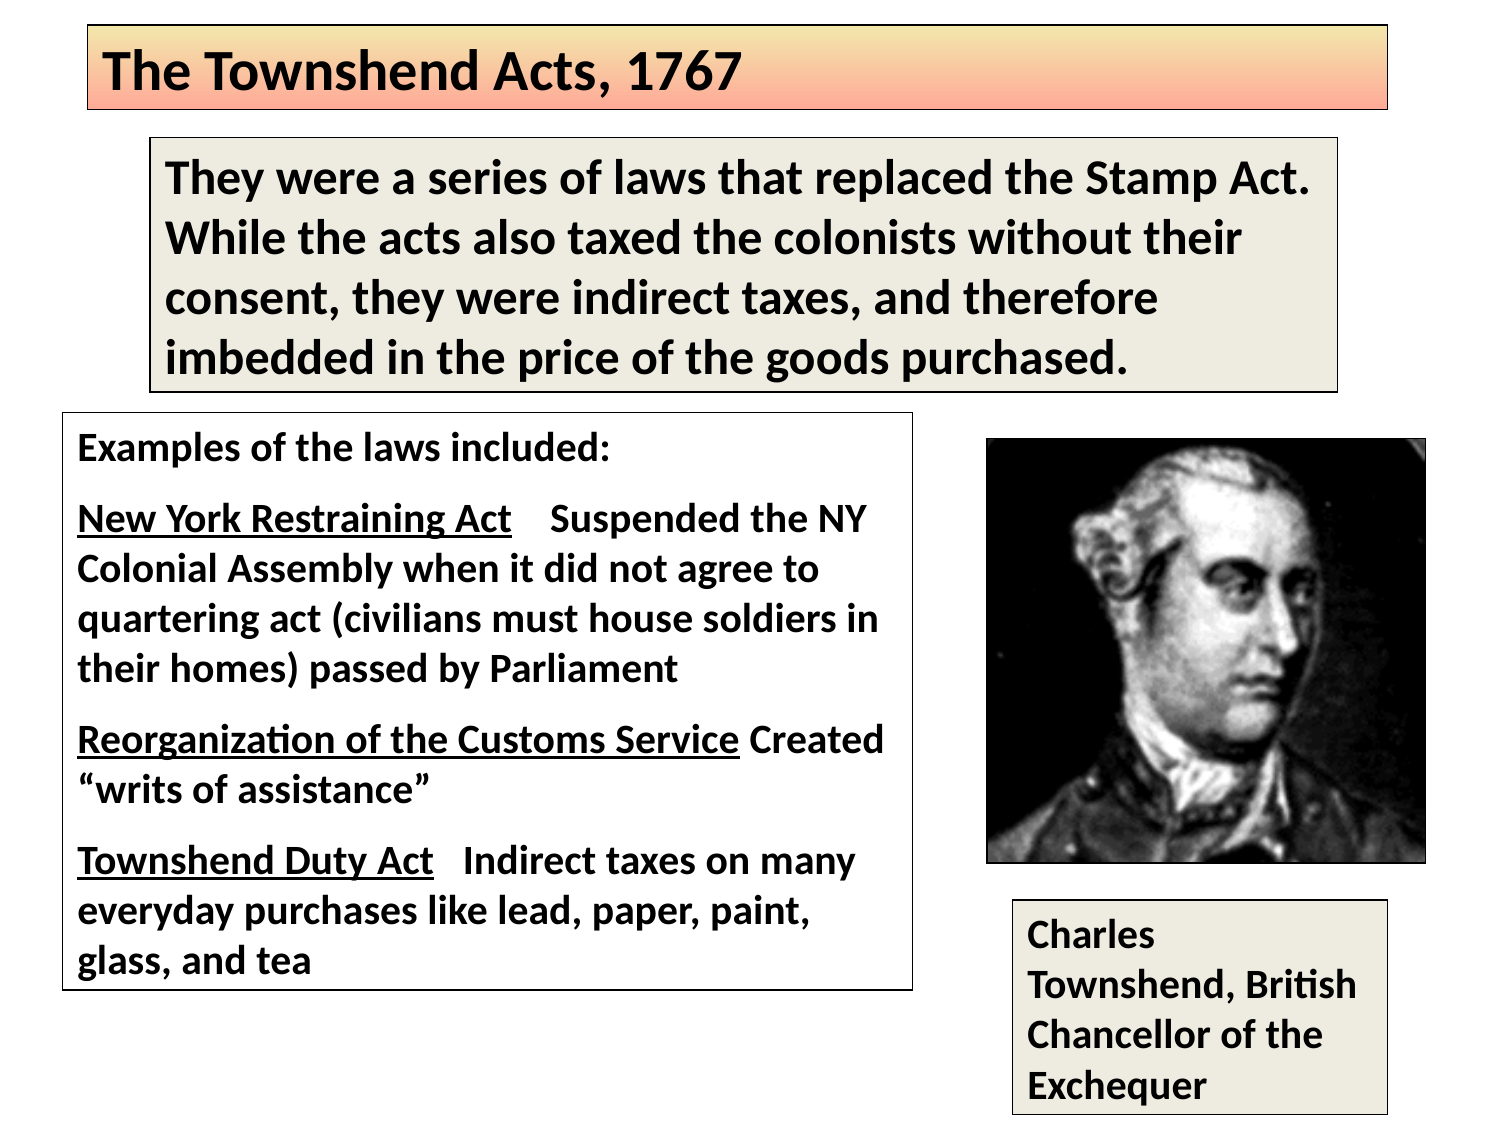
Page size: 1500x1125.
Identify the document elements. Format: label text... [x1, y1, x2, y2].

text_box They were a series of laws that replaced the Stamp Act. While the acts also taxed the colonists without their consent, they were indirect taxes, and therefore imbedded in the price of the goods purchased. [149, 137, 1338, 393]
text_box Examples of the laws included: New York Restraining Act Suspended the NY Colonial Assembly when it did not agree to quartering act (civilians must house soldiers in their homes) passed by Parliament Reorganization of the Customs Service Created “writs of assistance” Townshend Duty Act Indirect taxes on many everyday purchases like lead, paper, paint, glass, and tea [62, 412, 913, 990]
picture [987, 438, 1426, 863]
text_box [74, 399, 988, 461]
text_box Charles Townshend, British Chancellor of the Exchequer [1012, 899, 1388, 1115]
text_box The Townshend Acts, 1767 [87, 24, 1388, 110]
